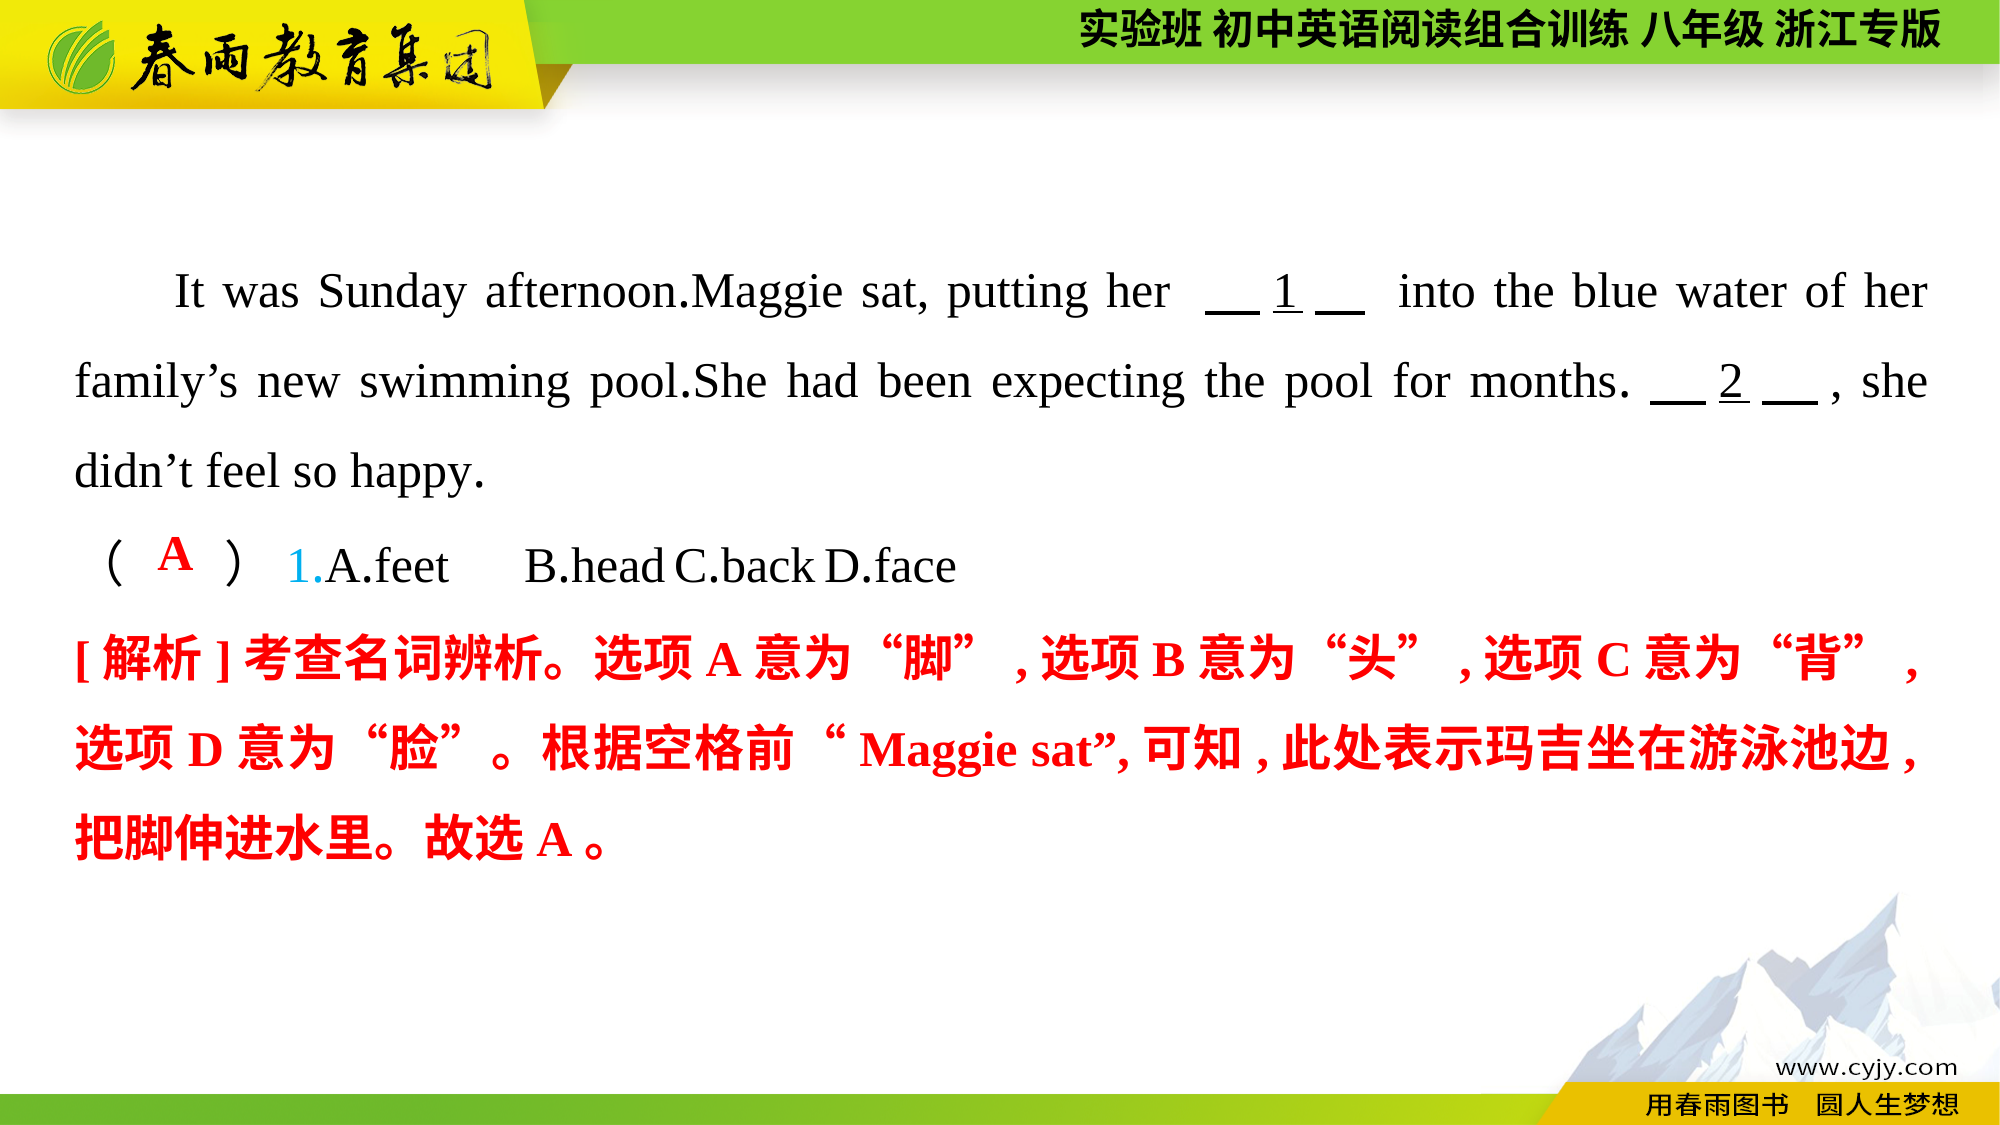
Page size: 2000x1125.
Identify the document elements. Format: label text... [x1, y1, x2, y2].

text_box A [142, 512, 209, 588]
text_box [解析]考查名词辨析。选项A意为“脚”,选项B意为“头”,选项C意为“背”,选项D意为“脸”。根据空格前“Maggie sat”,可知,此处表示玛吉坐在游泳池边,把脚伸进水里。故选A。 [59, 600, 1944, 875]
picture [0, 0, 2000, 1125]
text_box （ ）1.A.feet B.head C.back D.face [59, 497, 1944, 600]
list It was Sunday afternoon.Maggie sat, putting her 1 into the blue water of her family’s new swimming pool.She had been expecting the pool for months. 2 , she didn’t feel so happy. [59, 219, 1944, 497]
